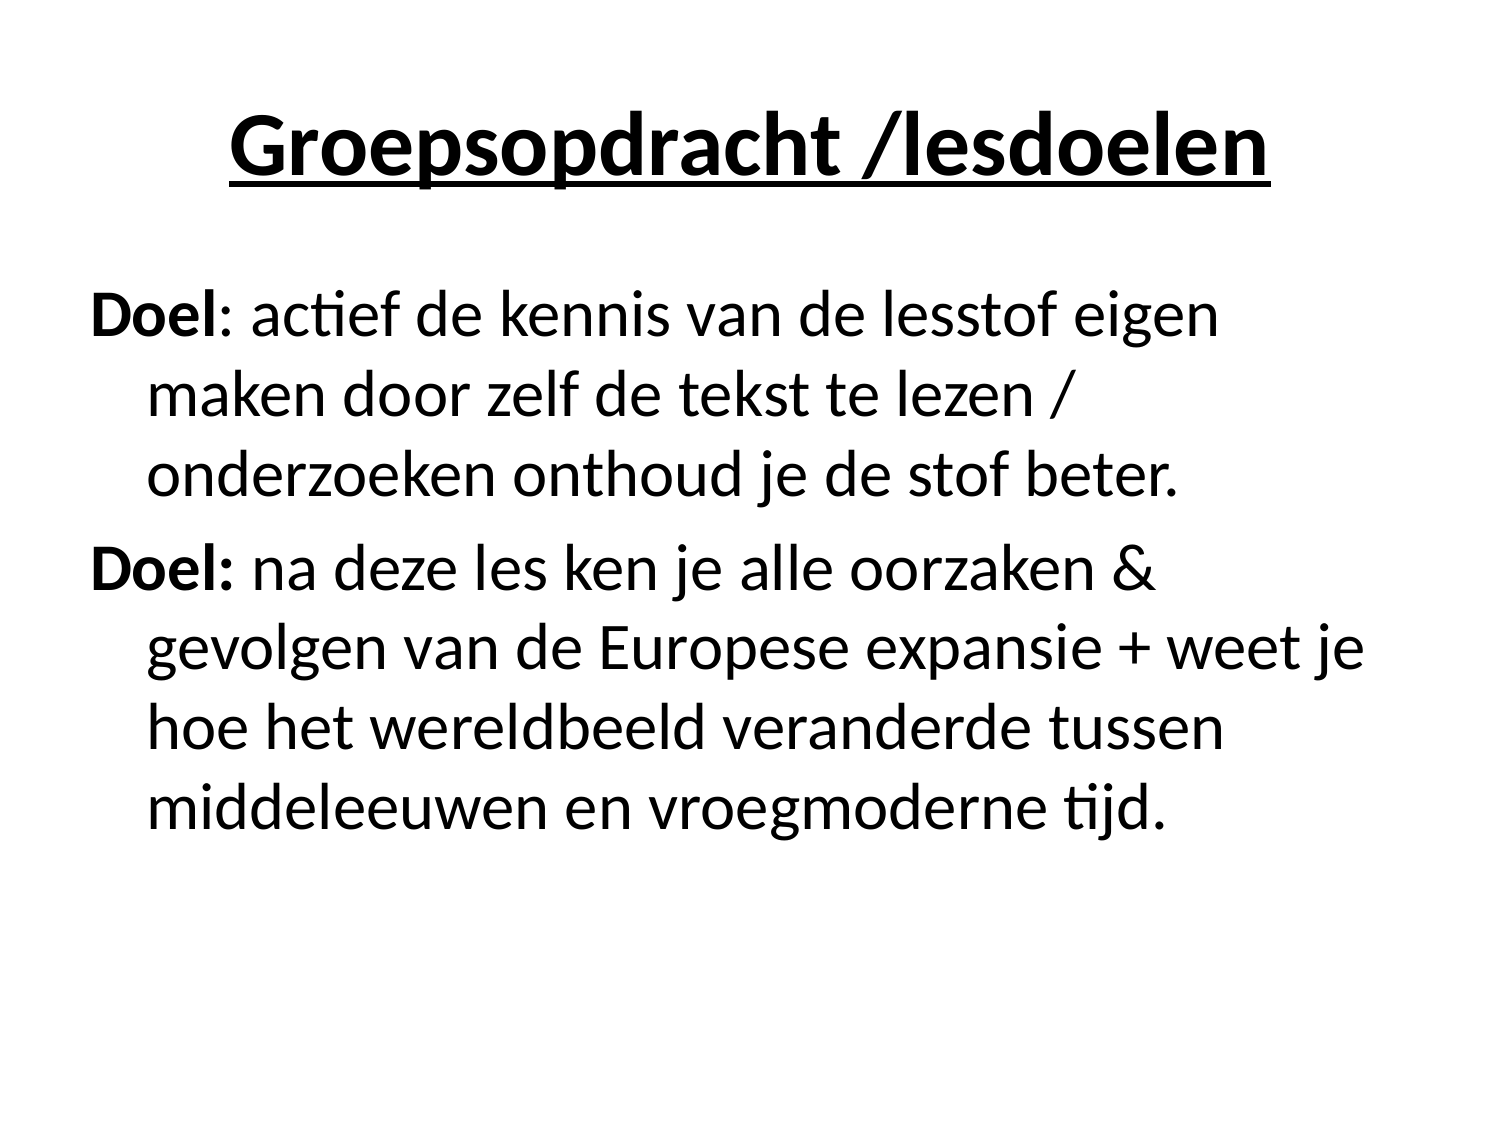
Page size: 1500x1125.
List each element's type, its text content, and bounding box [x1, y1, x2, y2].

list Doel: actief de kennis van de lesstof eigen maken door zelf de tekst te lezen / onderzoeken onthoud je de stof beter. Doel: na deze les ken je alle oorzaken & gevolgen van de Europese expansie + weet je hoe het wereldbeeld veranderde tussen middeleeuwen en vroegmoderne tijd. [75, 262, 1425, 1005]
title Groepsopdracht /lesdoelen [75, 45, 1425, 233]
